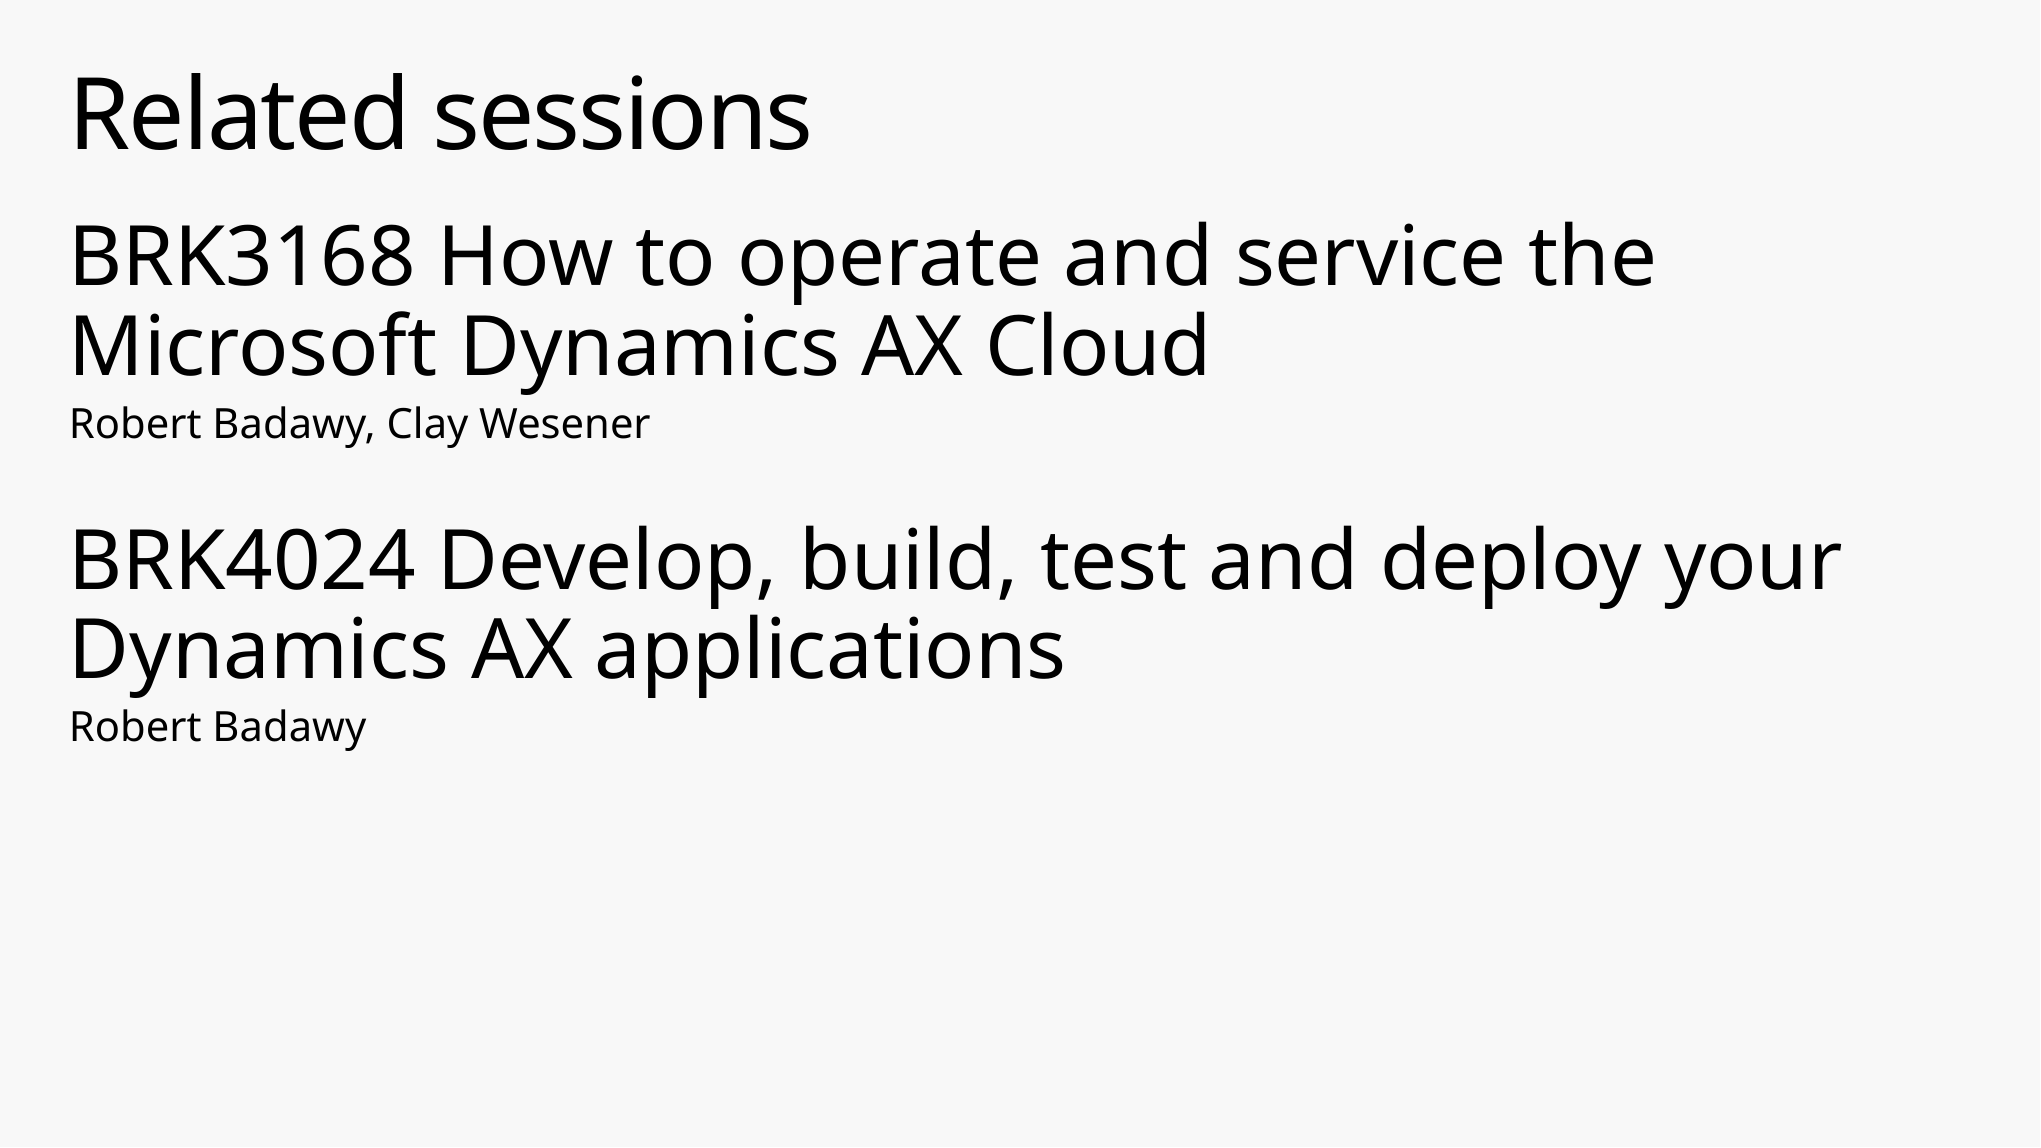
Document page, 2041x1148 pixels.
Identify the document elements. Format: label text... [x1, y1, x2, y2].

list BRK3168 How to operate and service the Microsoft Dynamics AX Cloud Robert Badawy, Clay Wesener BRK4024 Develop, build, test and deploy your Dynamics AX applications Robert Badawy [45, 198, 1996, 780]
title Related sessions [45, 48, 1996, 198]
